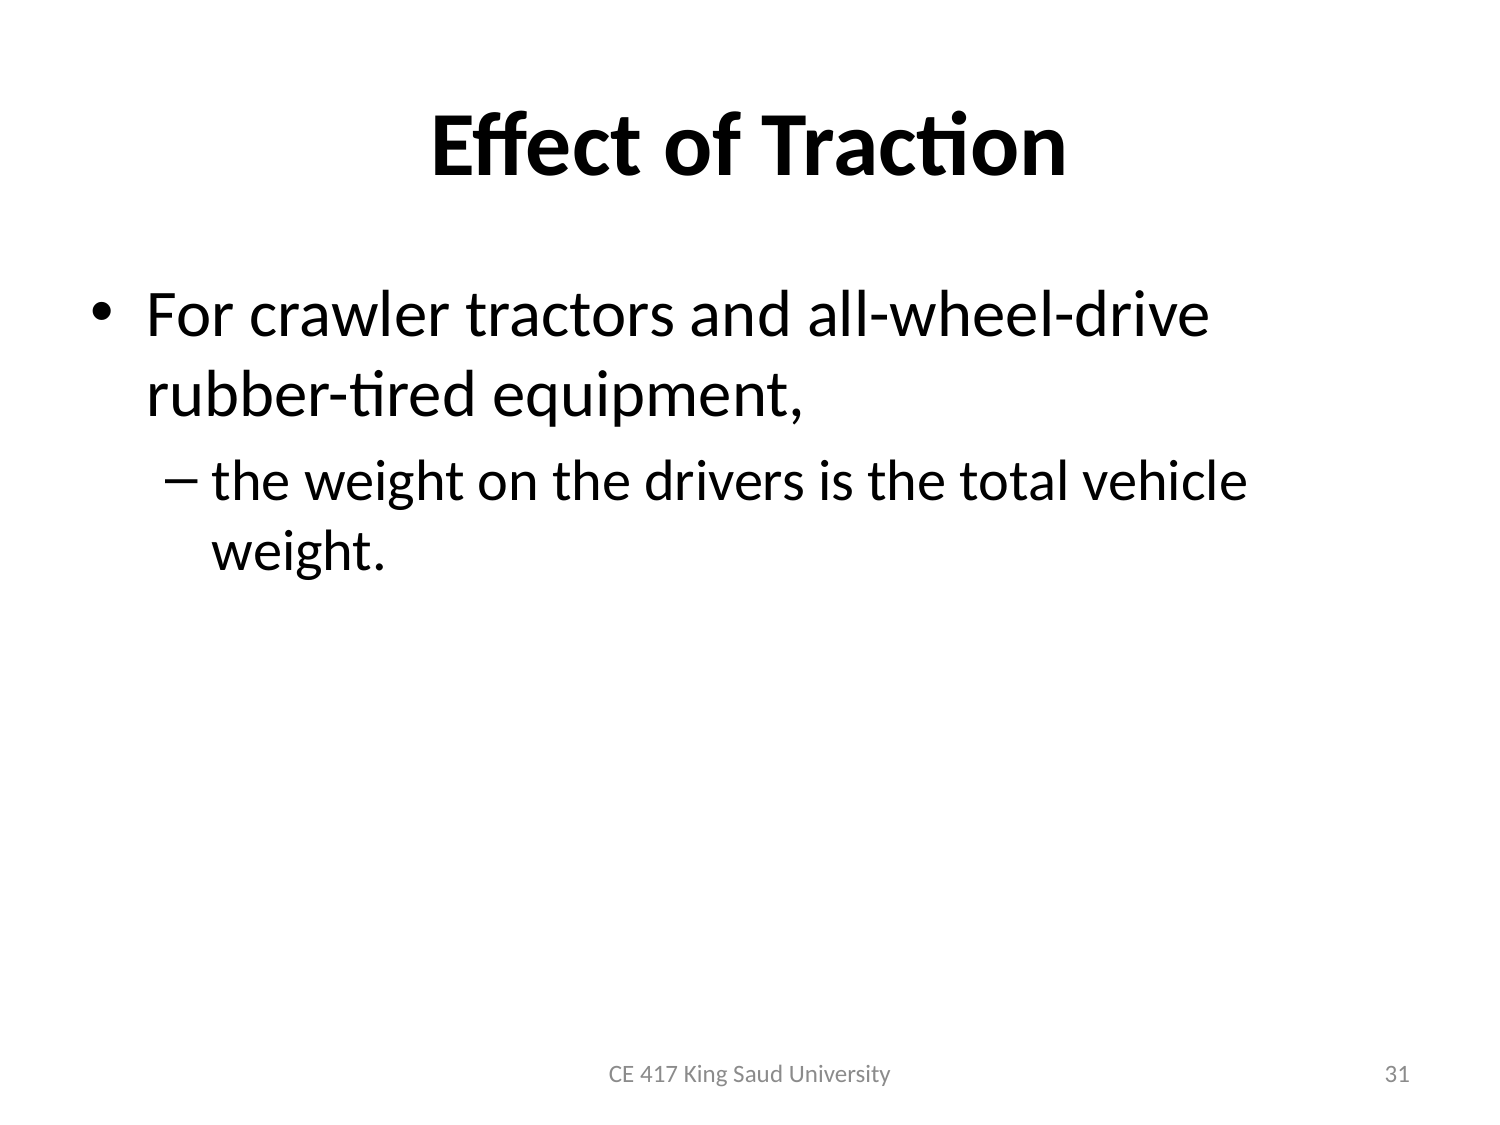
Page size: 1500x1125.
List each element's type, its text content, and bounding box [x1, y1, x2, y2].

footer CE 417 King Saud University [512, 1042, 988, 1103]
title Effect of Traction [75, 45, 1425, 233]
slide_number 31 [1074, 1042, 1425, 1103]
list For crawler tractors and all-wheel-drive rubber-tired equipment, the weight on the drivers is the total vehicle weight. [75, 262, 1425, 1005]
